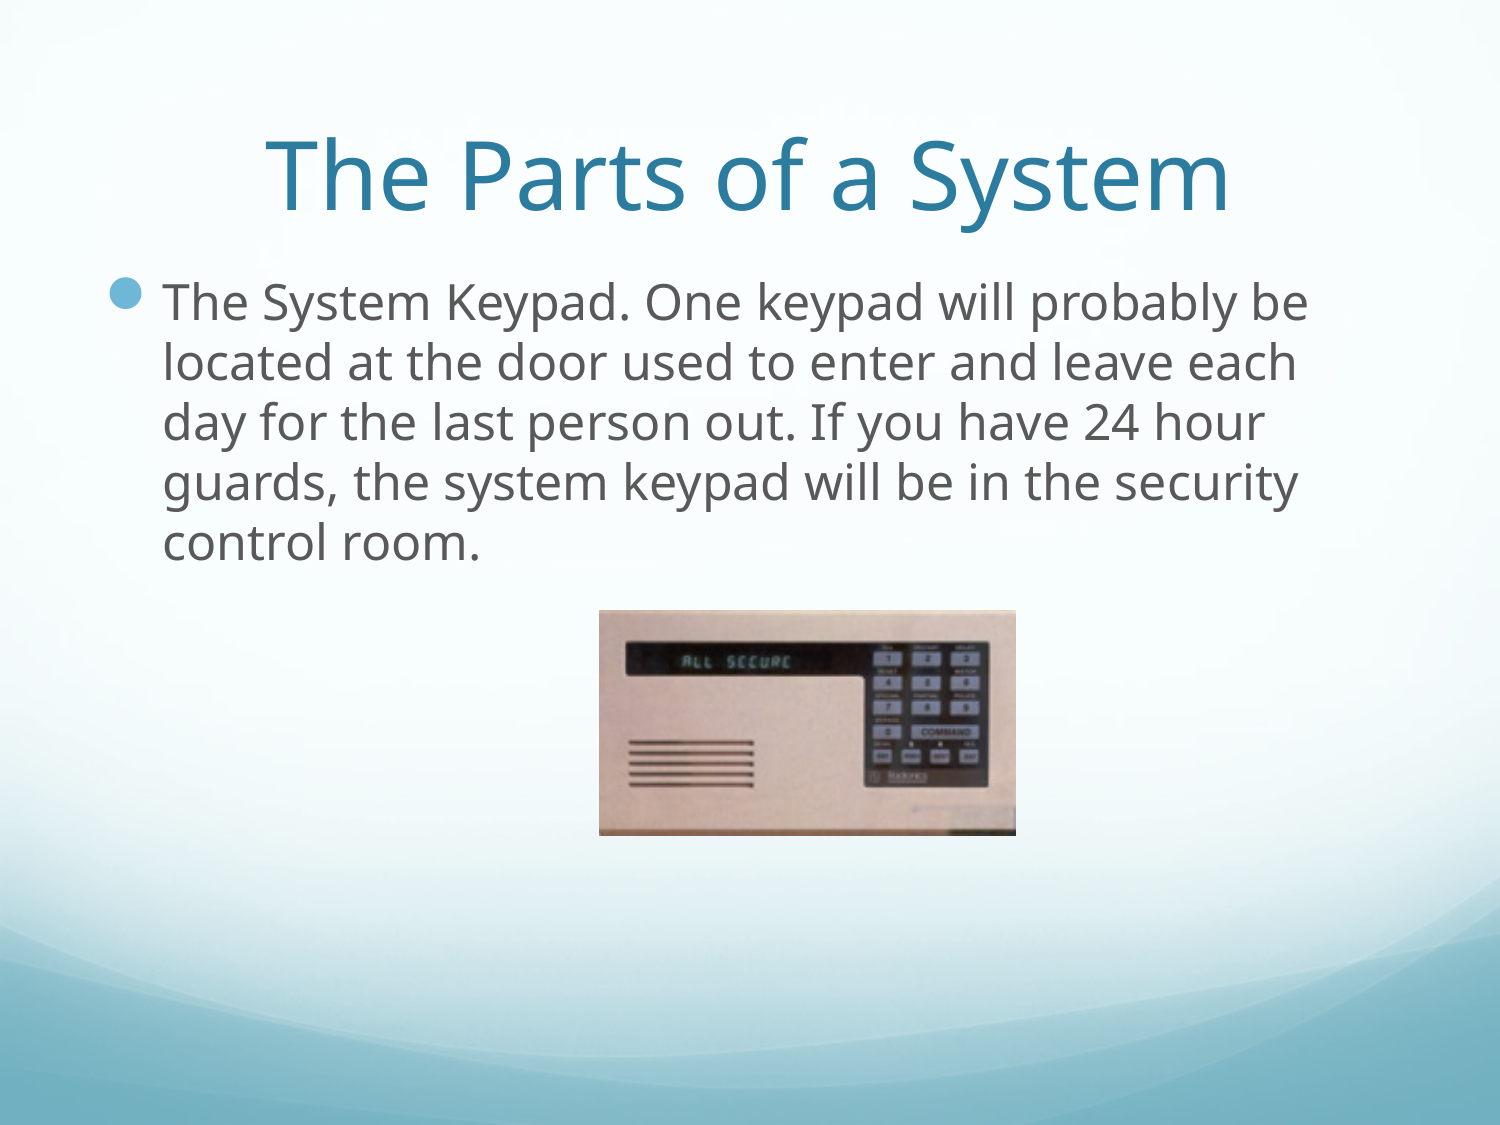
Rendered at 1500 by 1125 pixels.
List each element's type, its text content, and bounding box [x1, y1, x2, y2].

picture [598, 610, 1017, 837]
title The Parts of a System [90, 17, 1410, 237]
list The System Keypad. One keypad will probably be located at the door used to enter and leave each day for the last person out. If you have 24 hour guards, the system keypad will be in the security control room. [90, 262, 1410, 975]
